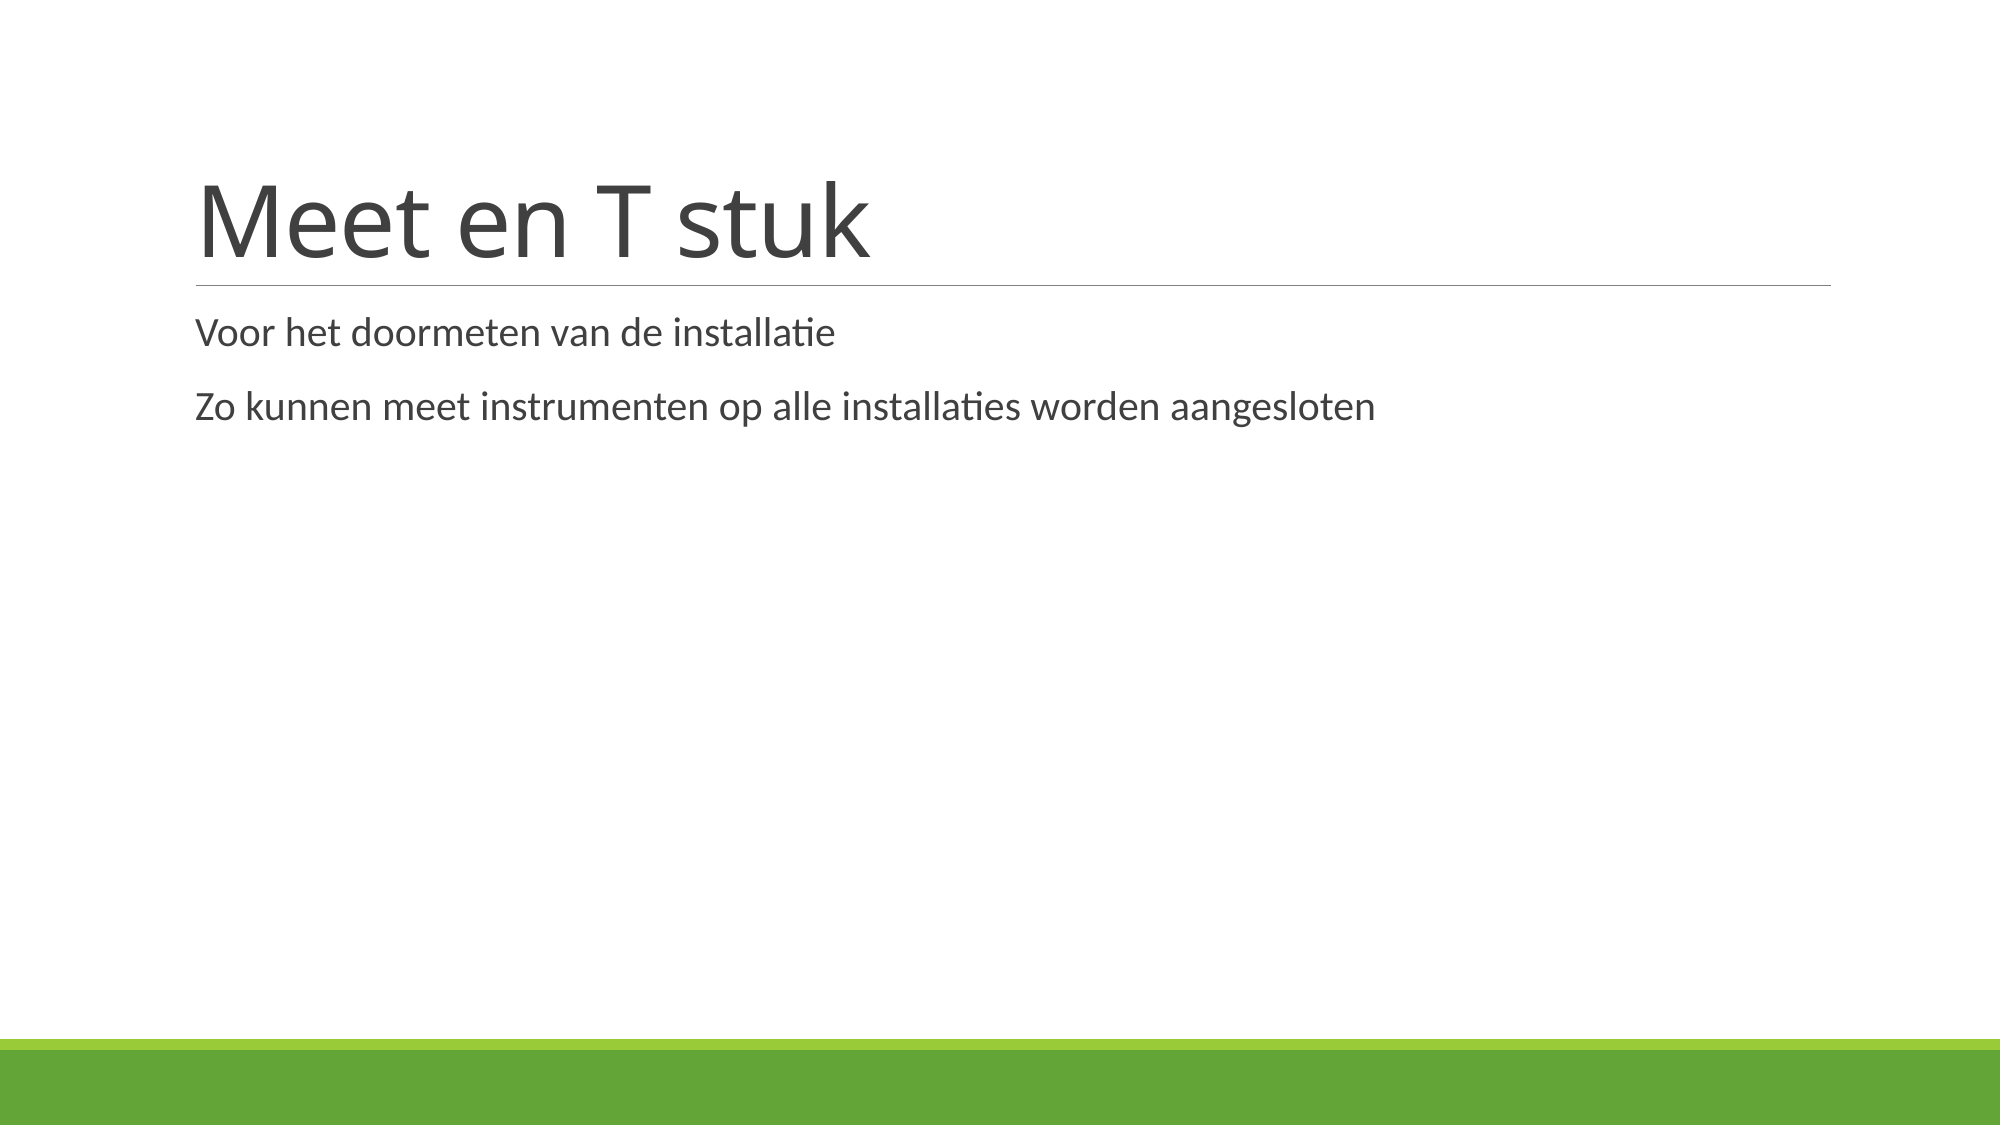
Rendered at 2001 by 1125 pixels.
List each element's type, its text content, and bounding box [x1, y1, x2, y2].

list Voor het doormeten van de installatie Zo kunnen meet instrumenten op alle installaties worden aangesloten [180, 302, 1830, 963]
title Meet en T stuk [180, 47, 1830, 285]
